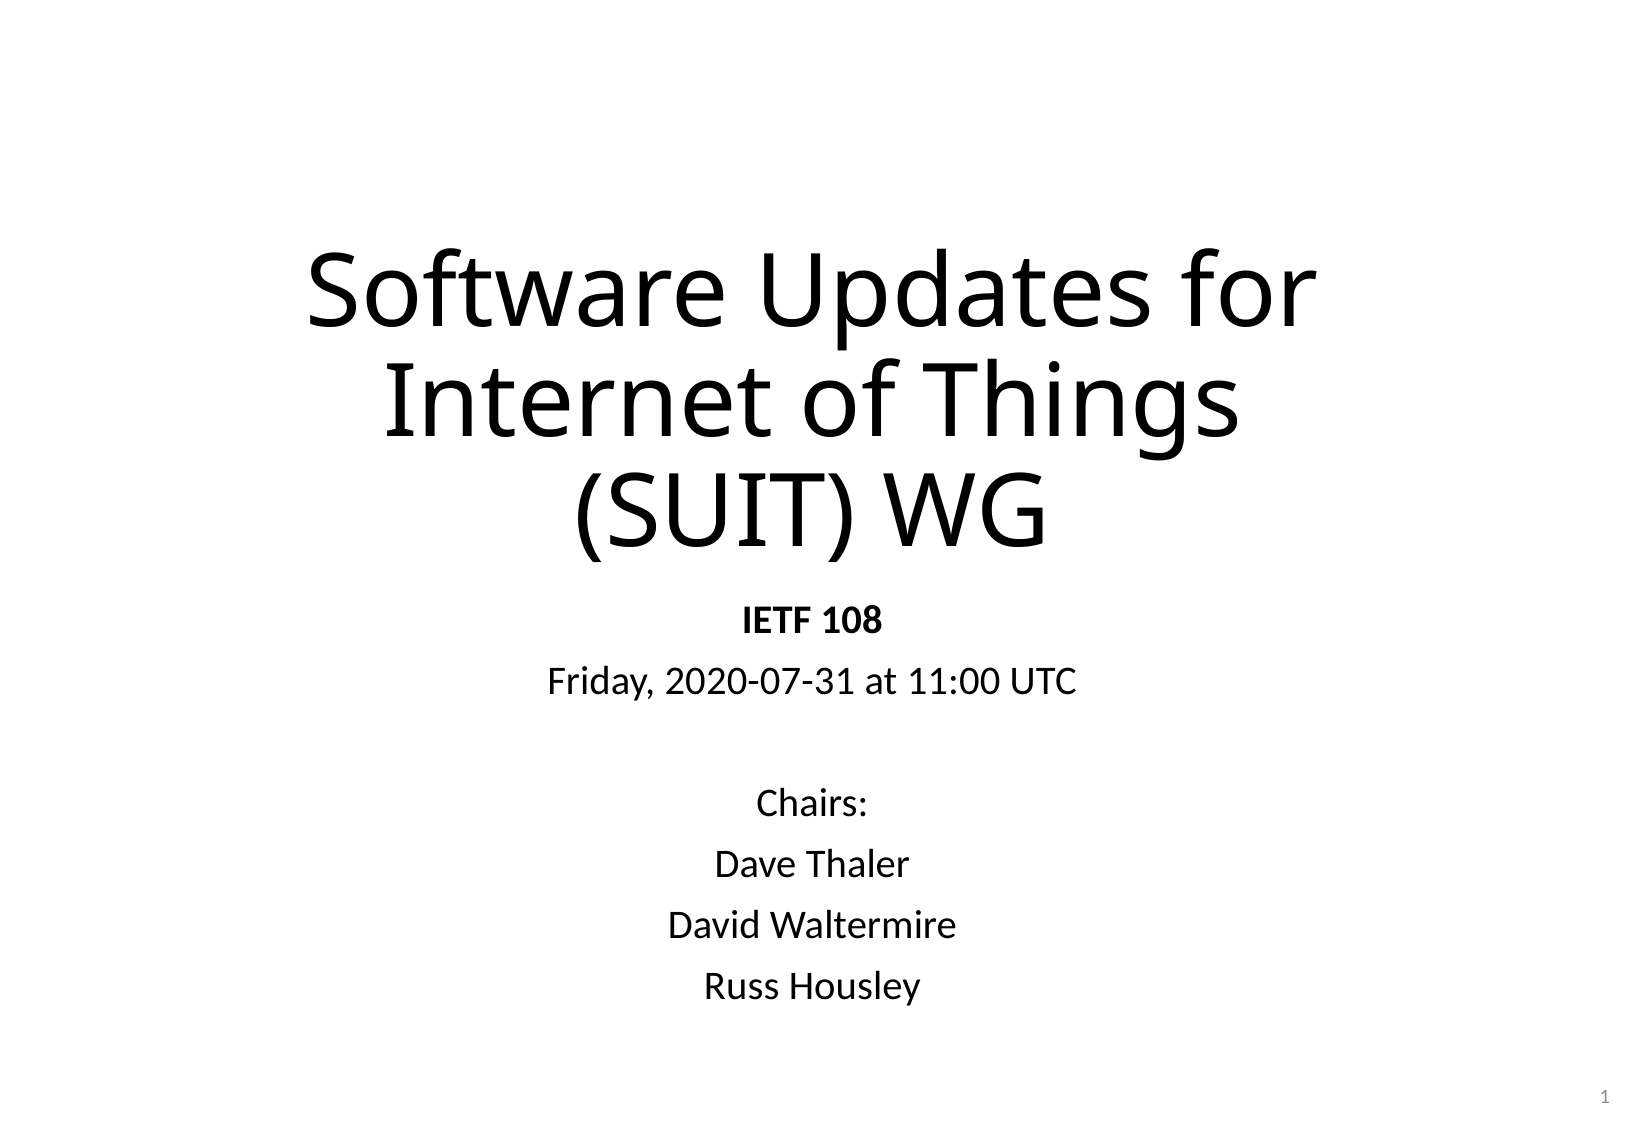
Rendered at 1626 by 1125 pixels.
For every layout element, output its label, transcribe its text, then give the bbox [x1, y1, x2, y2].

subtitle IETF 108 Friday, 2020-07-31 at 11:00 UTC Chairs: Dave Thaler David Waltermire Russ Housley [203, 590, 1422, 1025]
slide_number 1 [1372, 1065, 1625, 1125]
title Software Updates for Internet of Things (SUIT) WG [203, 184, 1422, 576]
